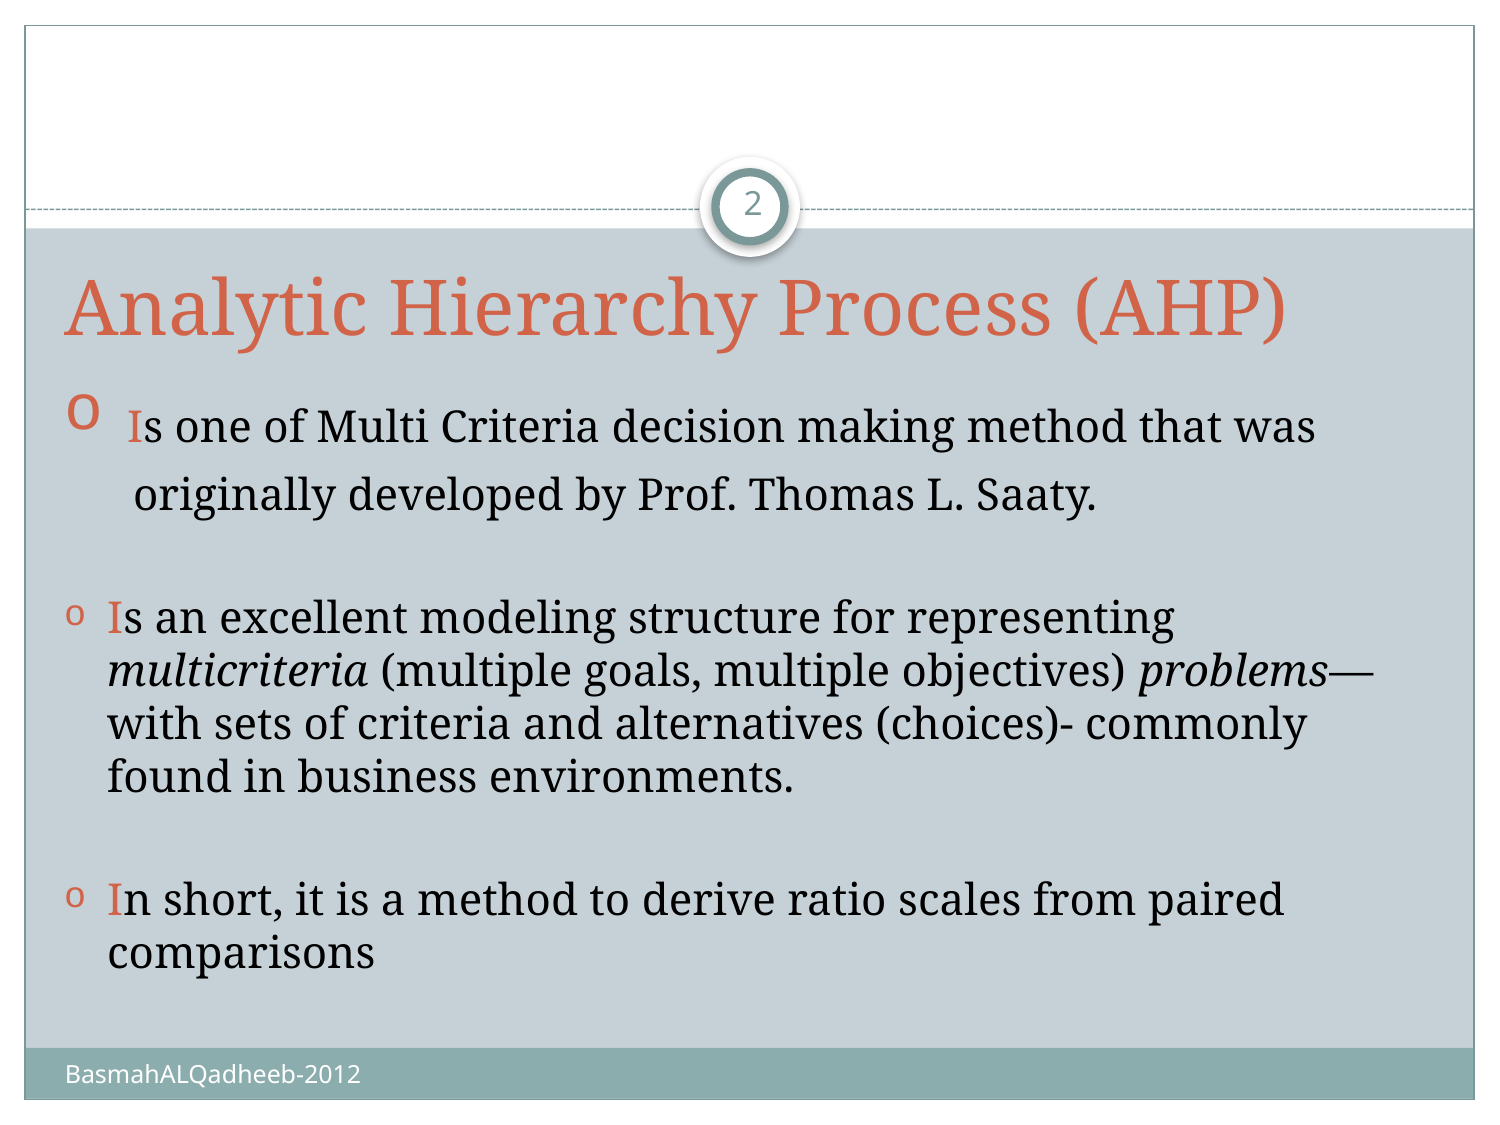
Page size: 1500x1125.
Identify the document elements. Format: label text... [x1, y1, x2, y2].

list Analytic Hierarchy Process (AHP) Is one of Multi Criteria decision making method that was originally developed by Prof. Thomas L. Saaty. Is an excellent modeling structure for representing multicriteria (multiple goals, multiple objectives) problems—with sets of criteria and alternatives (choices)- commonly found in business environments. In short, it is a method to derive ratio scales from paired comparisons [49, 250, 1445, 1001]
footer BasmahALQadheeb-2012 [50, 1051, 638, 1112]
slide_number 2 [715, 168, 791, 241]
